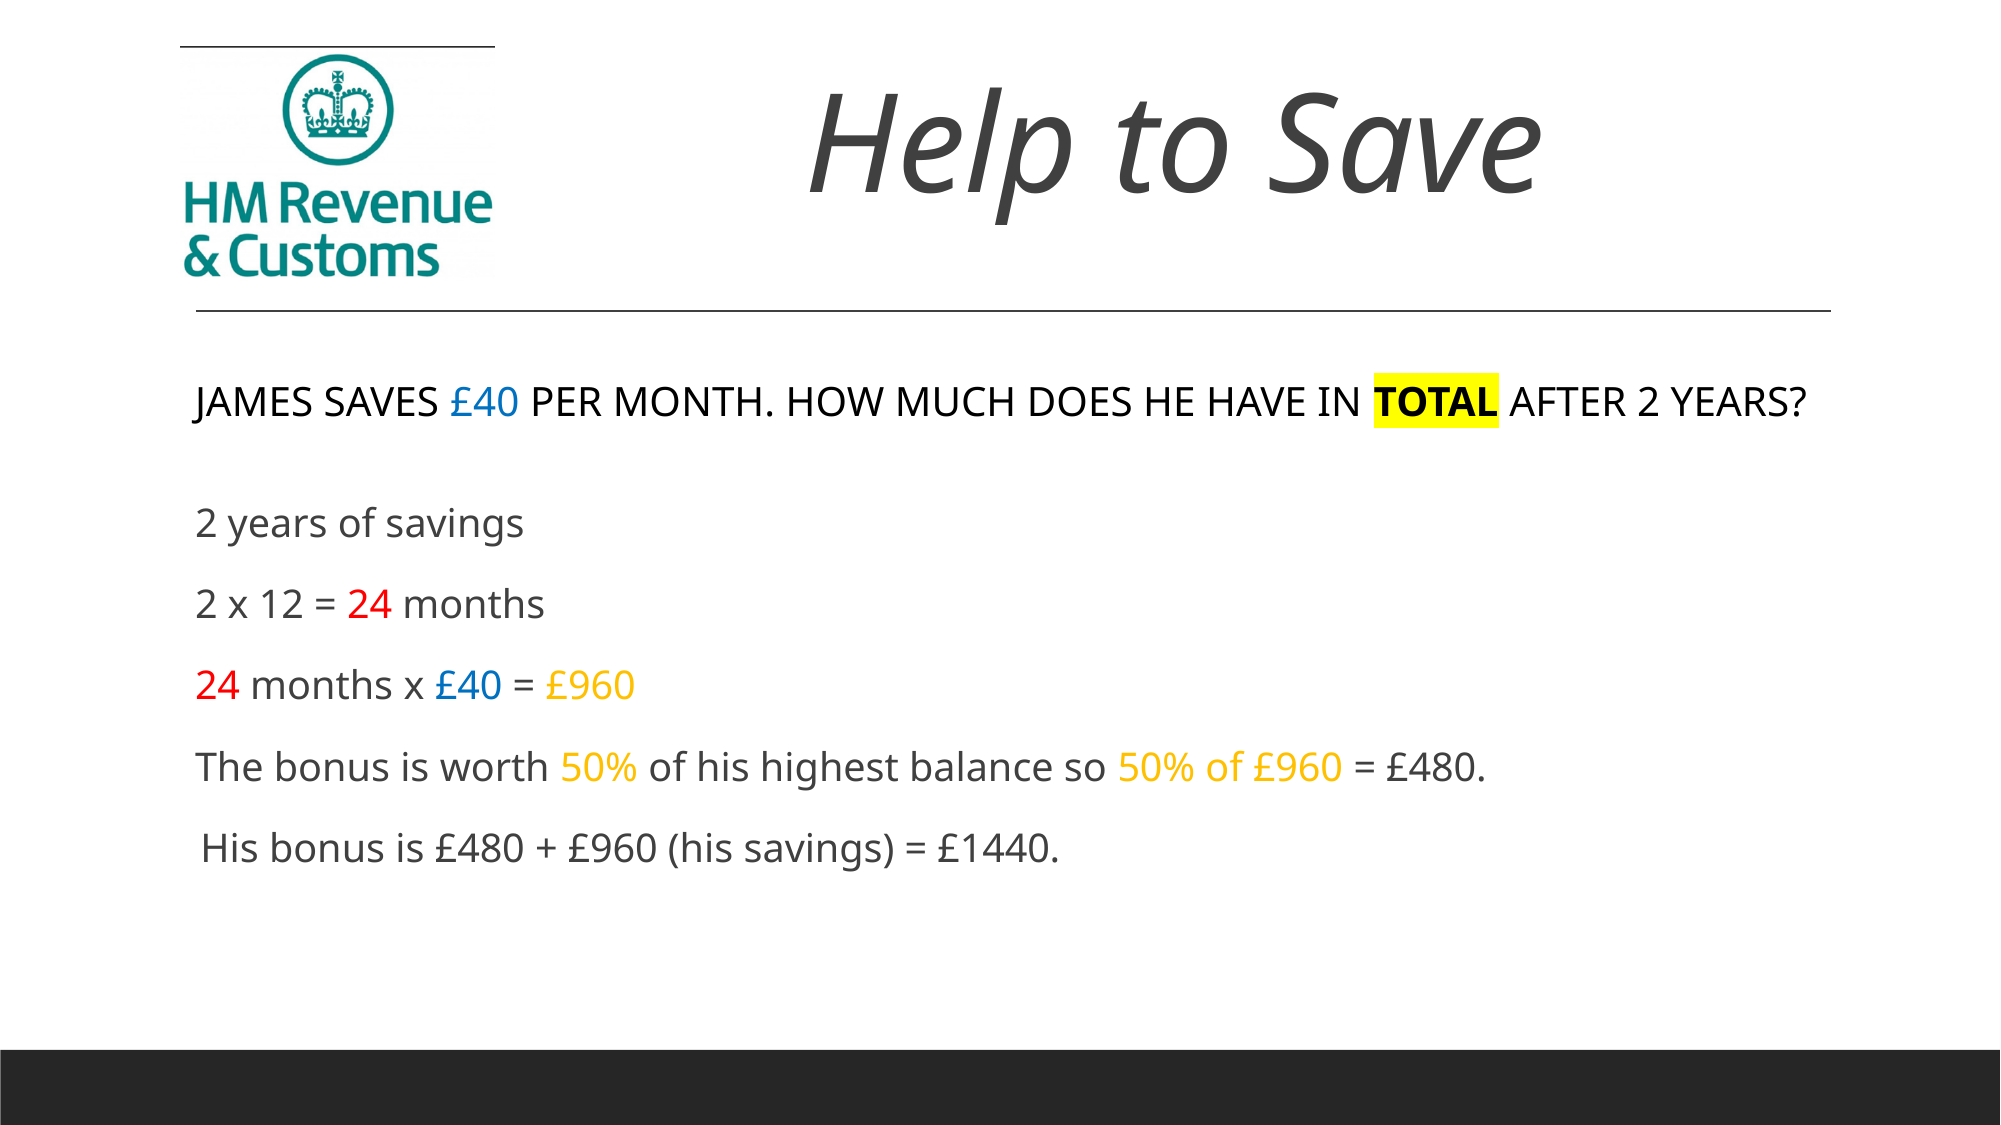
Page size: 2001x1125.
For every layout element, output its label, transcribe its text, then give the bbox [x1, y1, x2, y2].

picture [179, 46, 496, 282]
list 2 years of savings 2 x 12 = 24 months 24 months x £40 = £960 The bonus is worth 50% of his highest balance so 50% of £960 = £480. His bonus is £480 + £960 (his savings) = £1440. [180, 485, 1830, 963]
title Help to Save [519, 47, 1830, 230]
list James saves £40 per month. How much does he have in total after 2 years? [180, 337, 1830, 459]
